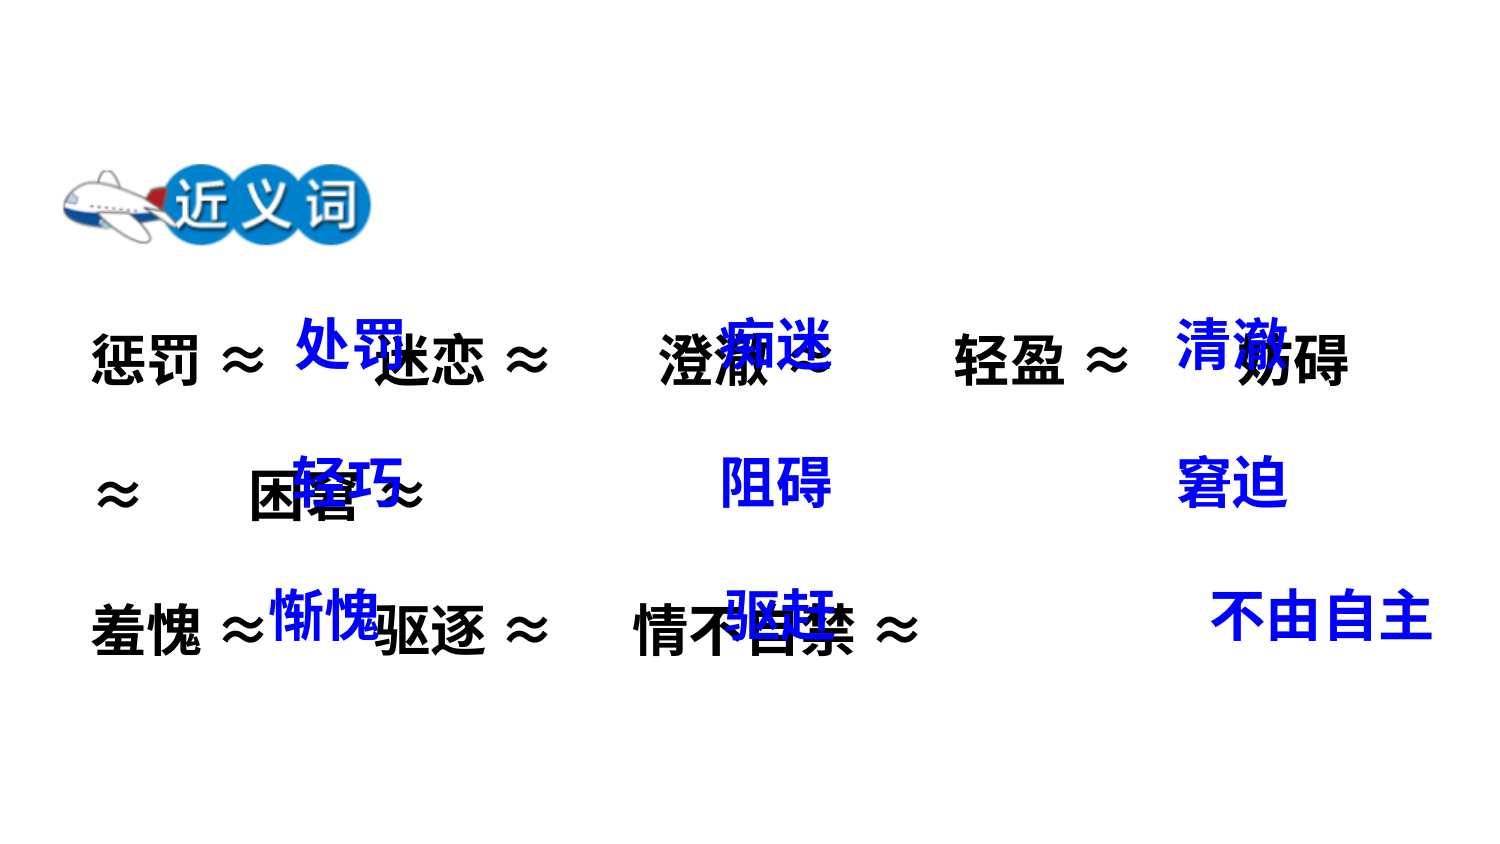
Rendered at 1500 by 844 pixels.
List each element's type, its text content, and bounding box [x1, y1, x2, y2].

text_box 窘迫 [1134, 439, 1403, 522]
text_box 轻巧 [276, 439, 439, 522]
text_box 清澈 [1134, 302, 1327, 385]
picture [59, 163, 378, 251]
text_box 不由自主 [1194, 573, 1465, 656]
text_box 惩罚 ≈ 迷恋 ≈ 澄澈 ≈ 轻盈 ≈ 妨碍 ≈ 困窘 ≈ 羞愧 ≈ 驱逐 ≈ 情不自禁 ≈ [75, 249, 1376, 670]
text_box 惭愧 [214, 573, 461, 656]
text_box 痴迷 [678, 302, 854, 385]
text_box 驱赶 [691, 573, 854, 656]
text_box 处罚 [253, 302, 461, 385]
text_box 阻碍 [678, 439, 886, 522]
